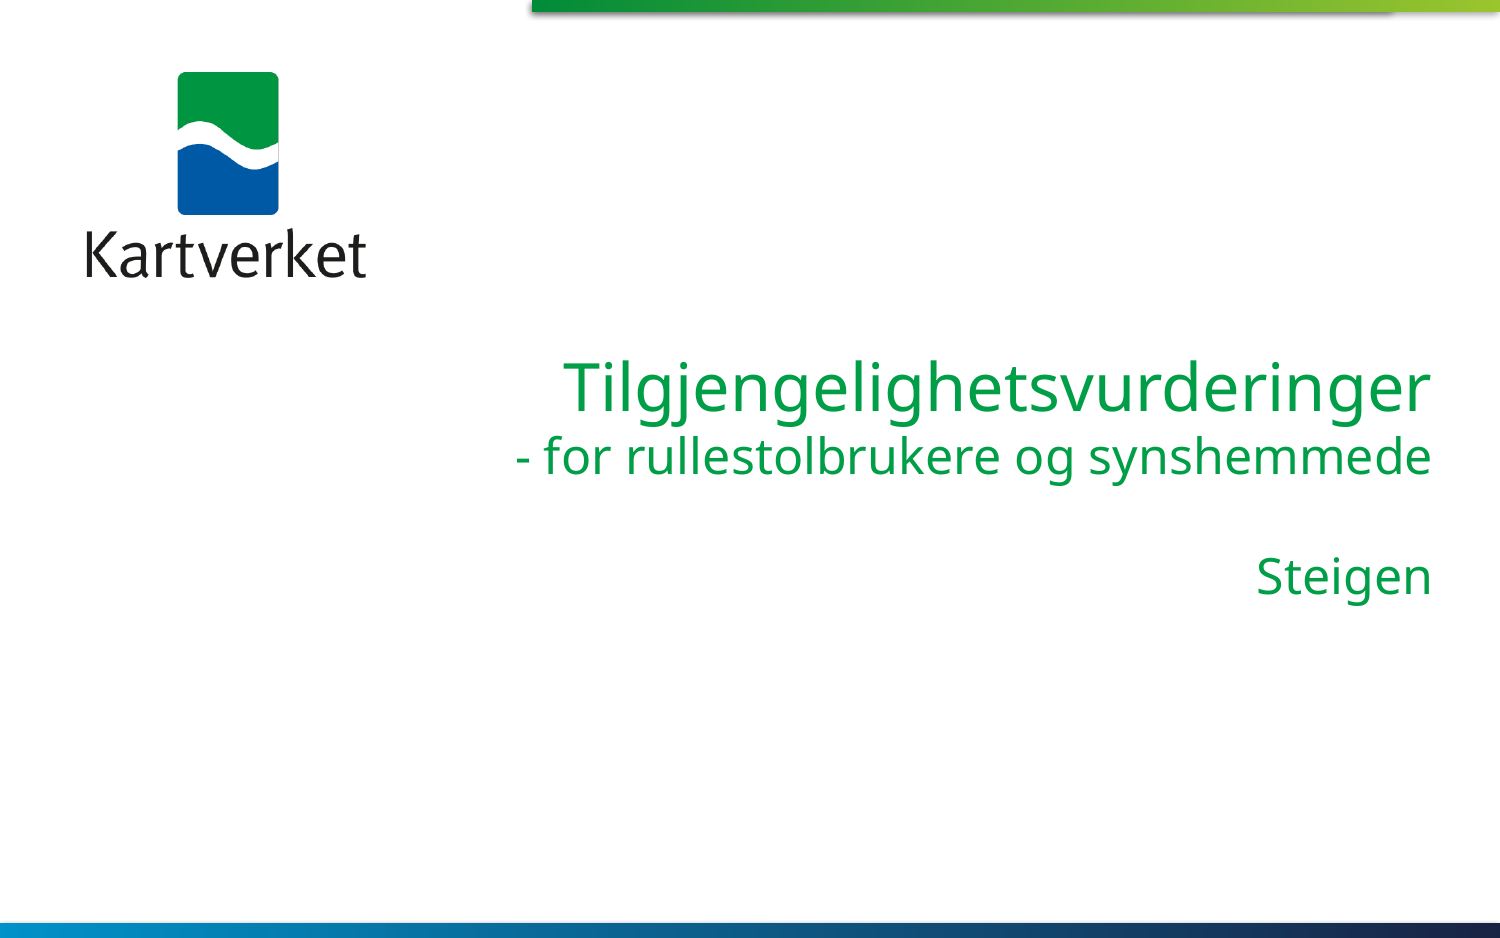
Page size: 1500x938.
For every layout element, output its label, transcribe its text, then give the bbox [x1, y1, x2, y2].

text_box Tilgjengelighetsvurderinger - for rullestolbrukere og synshemmede Steigen [66, 337, 1449, 613]
